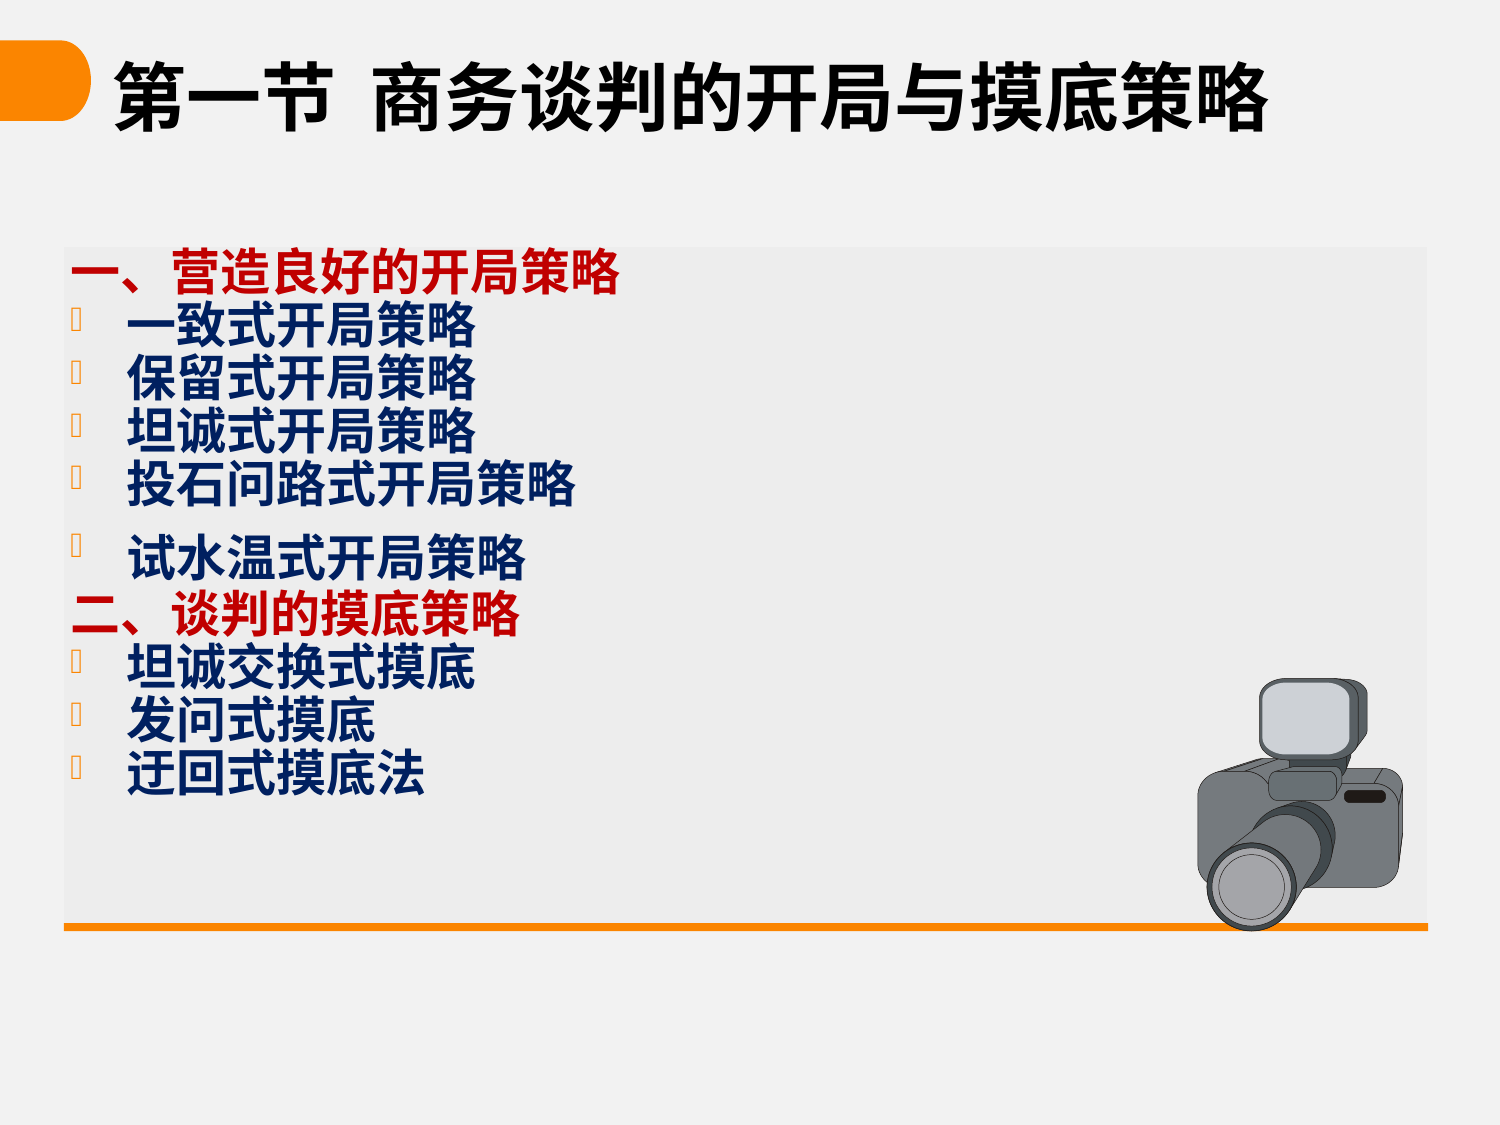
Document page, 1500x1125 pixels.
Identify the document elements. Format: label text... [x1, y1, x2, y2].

title 第一节 商务谈判的开局与摸底策略 [96, 57, 1376, 133]
list 一、营造良好的开局策略 一致式开局策略 保留式开局策略 坦诚式开局策略 投石问路式开局策略 试水温式开局策略 二、谈判的摸底策略 坦诚交换式摸底 发问式摸底 迂回式摸底法 [59, 246, 1266, 778]
picture [1197, 678, 1403, 932]
